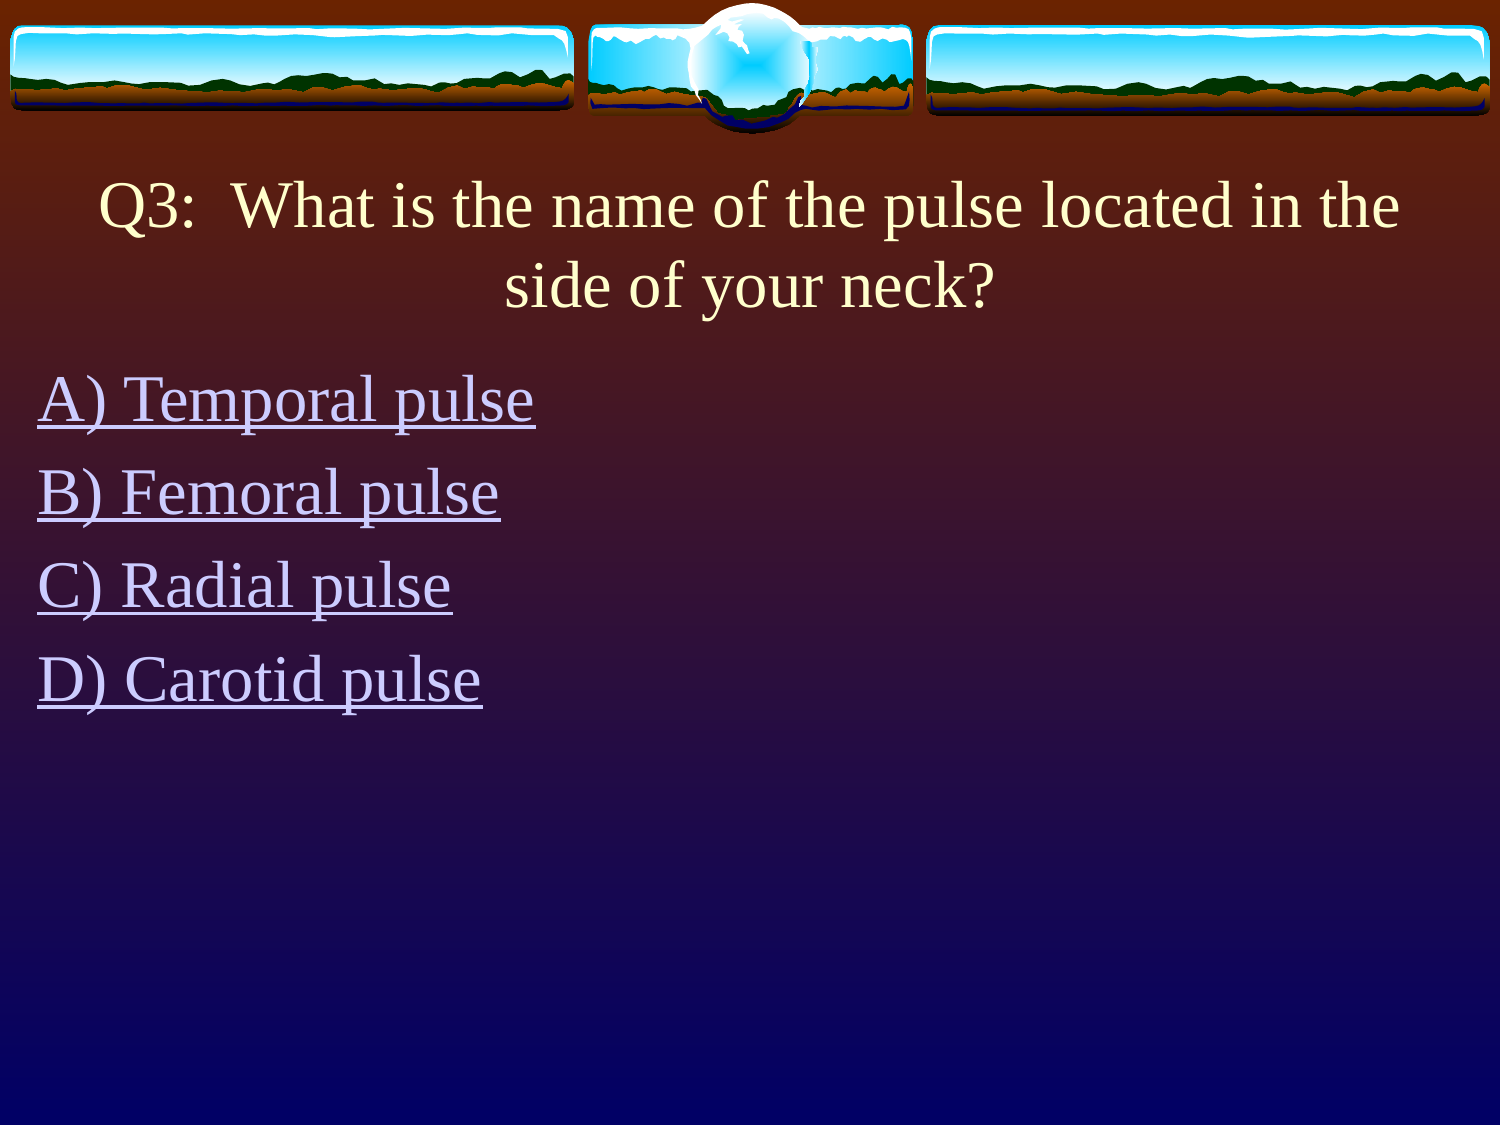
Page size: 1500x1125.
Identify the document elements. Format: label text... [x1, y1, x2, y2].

list A) Temporal pulse B) Femoral pulse C) Radial pulse D) Carotid pulse [21, 346, 1482, 1026]
title Q3: What is the name of the pulse located in the side of your neck? [21, 145, 1480, 336]
